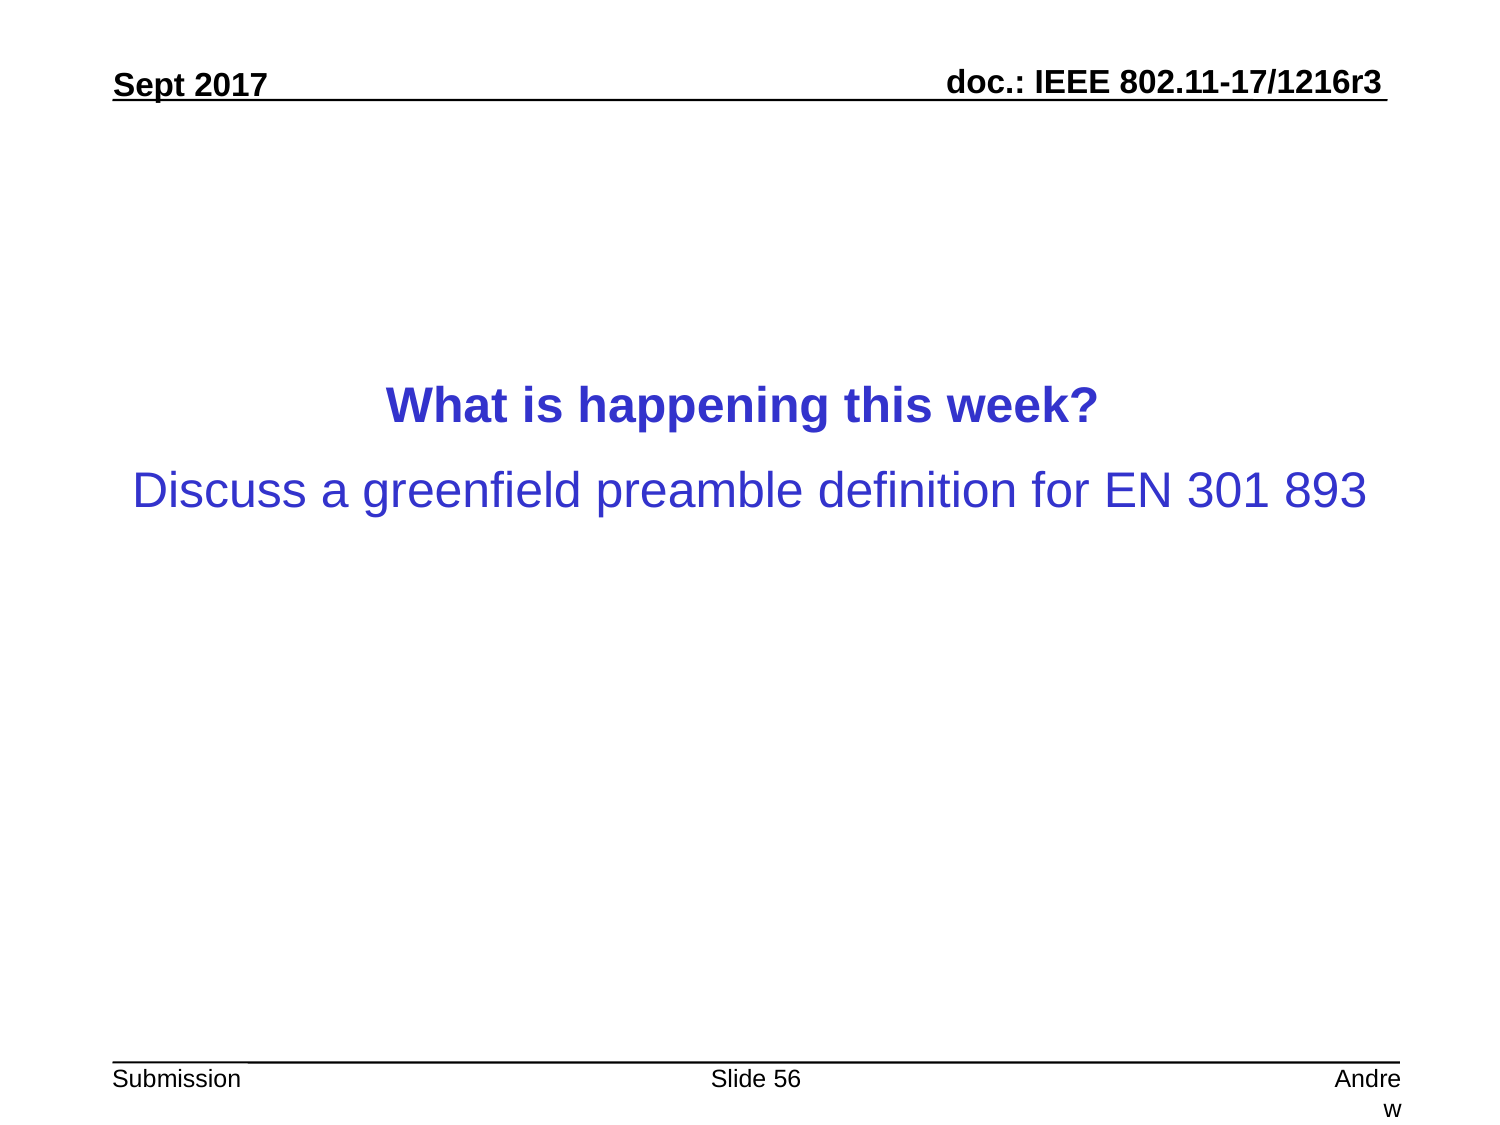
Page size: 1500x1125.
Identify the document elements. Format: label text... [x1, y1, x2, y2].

slide_number Slide 56 [709, 1061, 803, 1093]
list What is happening this week? Discuss a greenfield preamble definition for EN 301 893 [112, 324, 1388, 650]
footer Andrew Myles, Cisco [1320, 1061, 1402, 1093]
